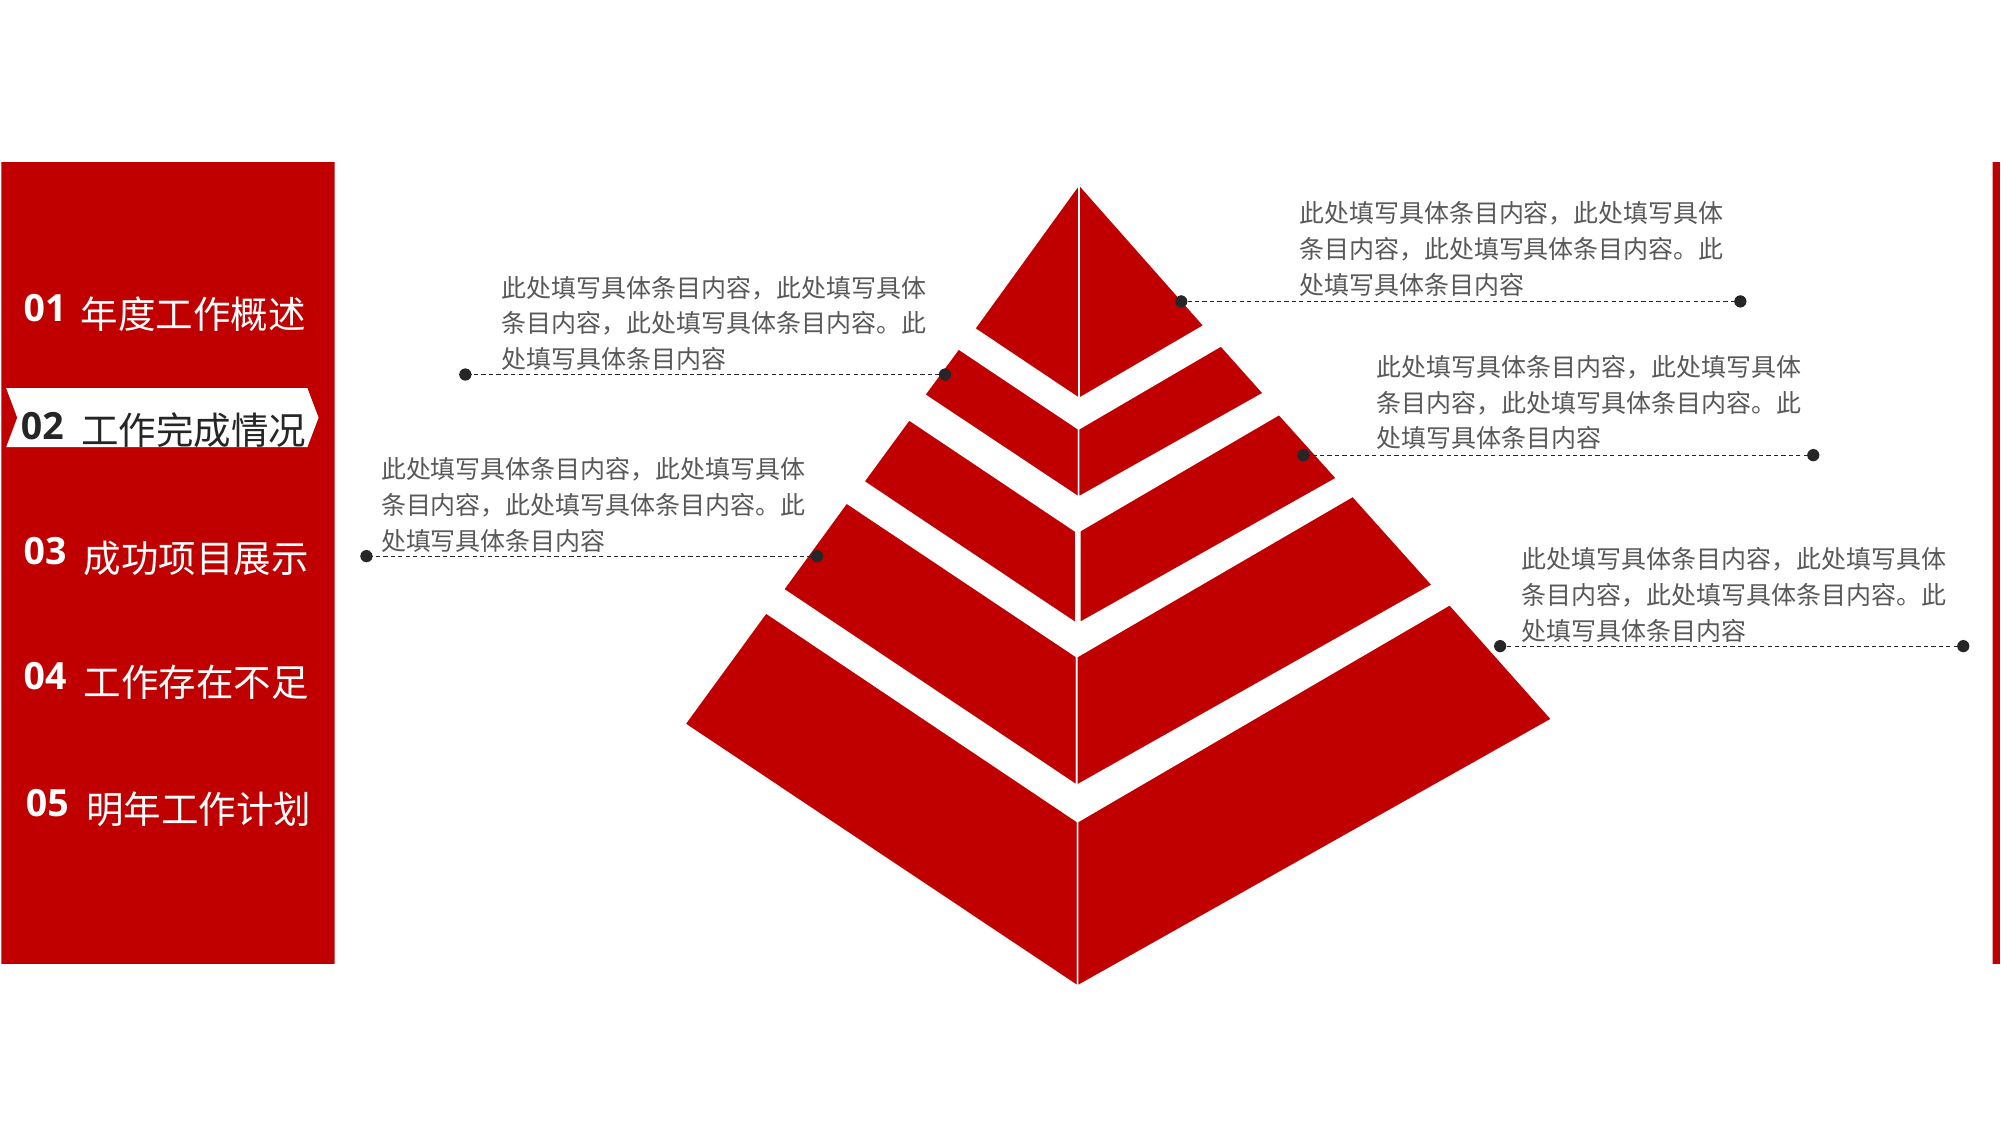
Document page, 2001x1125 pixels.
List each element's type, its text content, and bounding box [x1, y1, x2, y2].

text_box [974, 184, 1205, 345]
text_box 04 [8, 644, 94, 839]
text_box 明年工作计划 [45, 756, 352, 839]
text_box 工作存在不足 [43, 629, 350, 712]
text_box [1991, 161, 2000, 965]
text_box 工作完成情况 [40, 377, 347, 460]
text_box 此处填写具体条目内容，此处填写具体条目内容，此处填写具体条目内容。此处填写具体条目内容 [1361, 337, 1830, 461]
text_box 此处填写具体条目内容，此处填写具体条目内容，此处填写具体条目内容。此处填写具体条目内容 [1552, 647, 1964, 654]
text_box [924, 345, 1264, 498]
text_box 此处填写具体条目内容，此处填写具体条目内容，此处填写具体条目内容。此处填写具体条目内容 [1284, 184, 1760, 307]
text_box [783, 496, 861, 604]
text_box 05 [10, 771, 96, 966]
text_box 此处填写具体条目内容，此处填写具体条目内容，此处填写具体条目内容。此处填写具体条目内容 [486, 258, 963, 374]
text_box 此处填写具体条目内容，此处填写具体条目内容，此处填写具体条目内容。此处填写具体条目内容 [486, 375, 924, 382]
text_box 03 [8, 519, 94, 644]
text_box [0, 161, 336, 965]
text_box 02 [6, 394, 91, 589]
text_box 年度工作概述 [40, 261, 347, 344]
text_box 此处填写具体条目内容，此处填写具体条目内容，此处填写具体条目内容。此处填写具体条目内容 [366, 440, 835, 556]
text_box 01 [8, 276, 94, 394]
text_box 此处填写具体条目内容，此处填写具体条目内容，此处填写具体条目内容。此处填写具体条目内容 [366, 557, 783, 563]
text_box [861, 412, 1340, 604]
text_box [1340, 496, 1433, 604]
text_box 成功项目展示 [43, 504, 350, 588]
text_box 此处填写具体条目内容，此处填写具体条目内容，此处填写具体条目内容。此处填写具体条目内容 [1506, 530, 1964, 646]
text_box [684, 604, 1552, 987]
